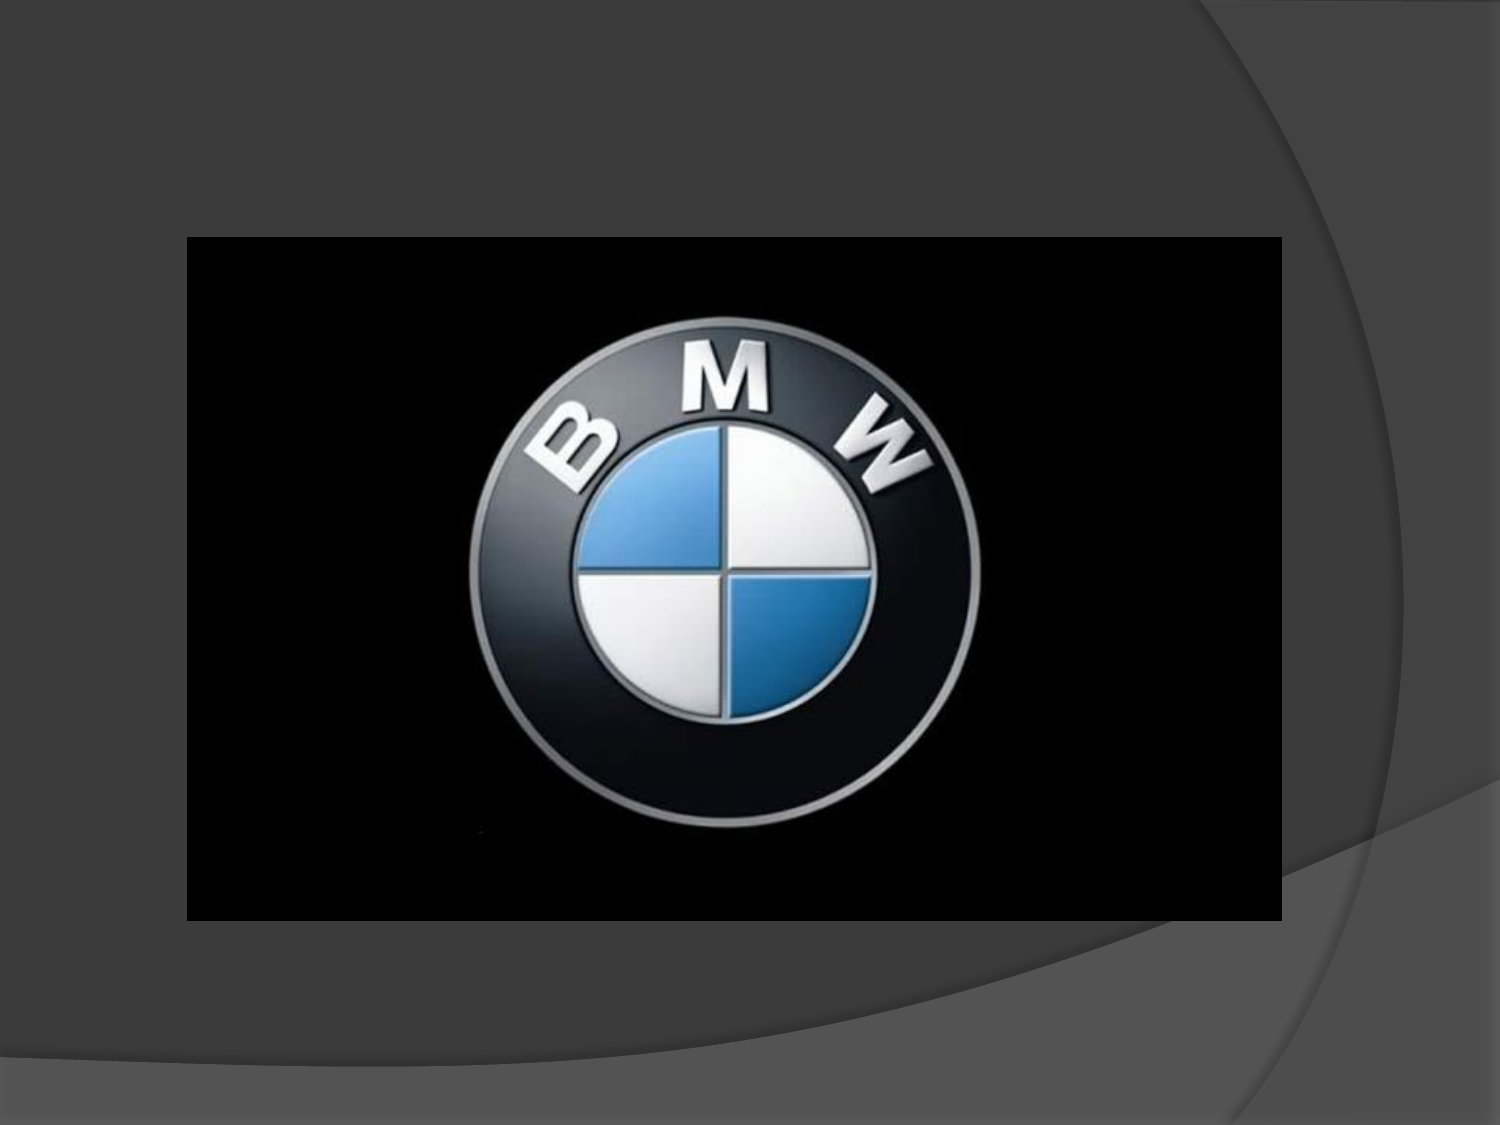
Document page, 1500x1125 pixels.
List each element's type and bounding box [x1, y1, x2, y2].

picture [187, 237, 1282, 921]
